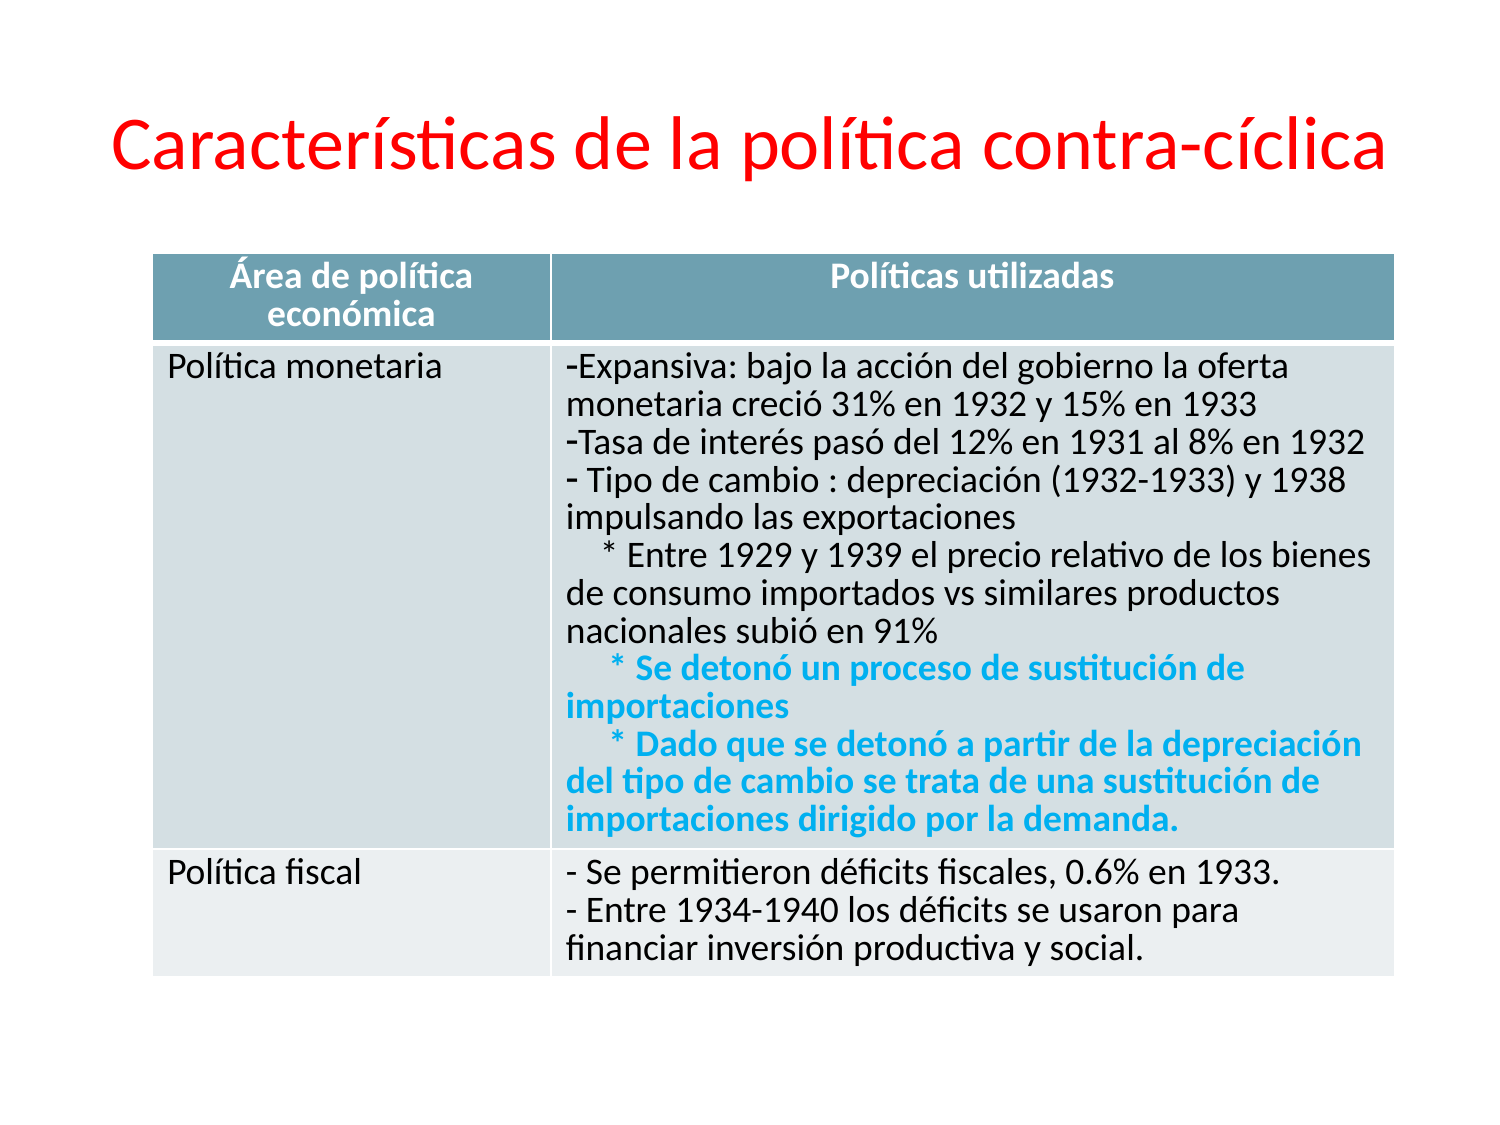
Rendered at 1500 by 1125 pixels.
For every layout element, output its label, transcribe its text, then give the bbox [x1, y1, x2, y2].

table_cell Política monetaria [153, 346, 550, 848]
table_cell - Se permitieron déficits fiscales, 0.6% en 1933. - Entre 1934-1940 los déficits se usaron para financiar inversión productiva y social. [552, 850, 1394, 976]
table_header Área de política económica [153, 254, 550, 340]
table_cell Expansiva: bajo la acción del gobierno la oferta monetaria creció 31% en 1932 y 15% en 1933 Tasa de interés pasó del 12% en 1931 al 8% en 1932 Tipo de cambio : depreciación (1932-1933) y 1938 impulsando las exportaciones * Entre 1929 y 1939 el precio relativo de los bienes de consumo importados vs similares productos nacionales subió en 91% * Se detonó un proceso de sustitución de importaciones * Dado que se detonó a partir de la depreciación del tipo de cambio se trata de una sustitución de importaciones dirigido por la demanda. [552, 346, 1394, 848]
table_header Políticas utilizadas [552, 254, 1394, 340]
title Características de la política contra-cíclica [75, 45, 1425, 233]
table_cell Política fiscal [153, 850, 550, 976]
